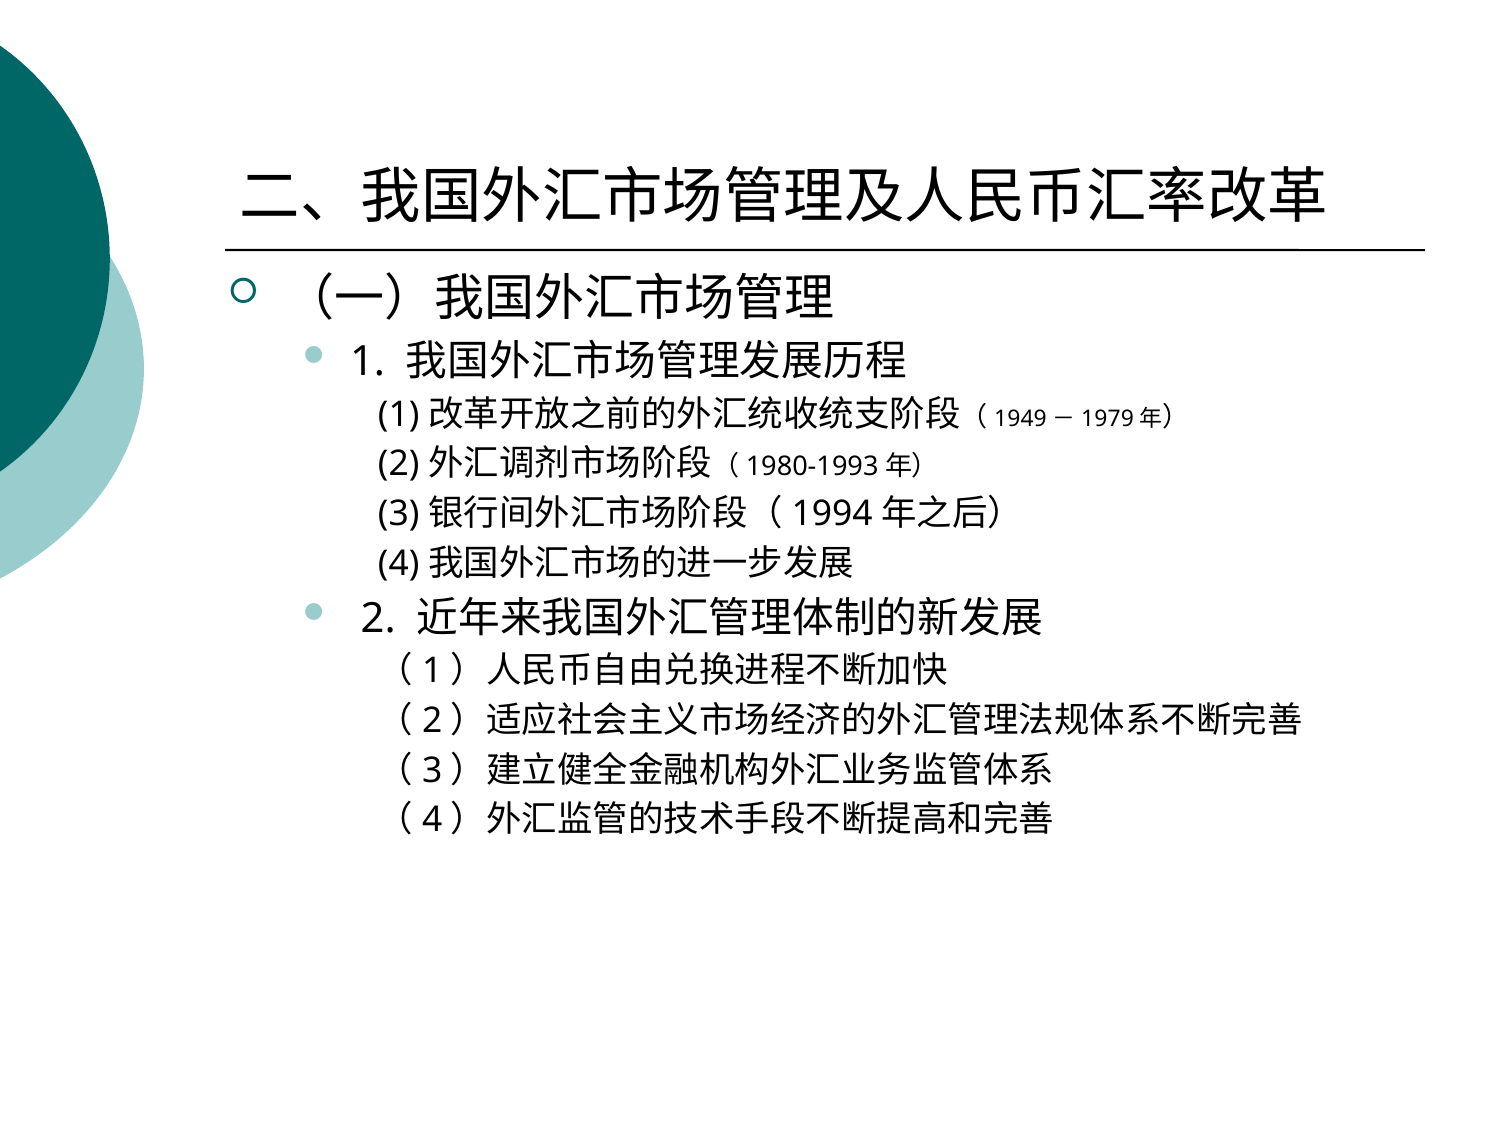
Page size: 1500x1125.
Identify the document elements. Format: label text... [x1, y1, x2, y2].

list （一）我国外汇市场管理 1. 我国外汇市场管理发展历程 (1)改革开放之前的外汇统收统支阶段（1949－1979年） (2)外汇调剂市场阶段（1980-1993年） (3)银行间外汇市场阶段（1994年之后） (4)我国外汇市场的进一步发展 2. 近年来我国外汇管理体制的新发展 （1）人民币自由兑换进程不断加快 （2）适应社会主义市场经济的外汇管理法规体系不断完善 （3）建立健全金融机构外汇业务监管体系 （4）外汇监管的技术手段不断提高和完善 [212, 257, 1454, 1025]
title 二、我国外汇市场管理及人民币汇率改革 [224, 49, 1425, 238]
